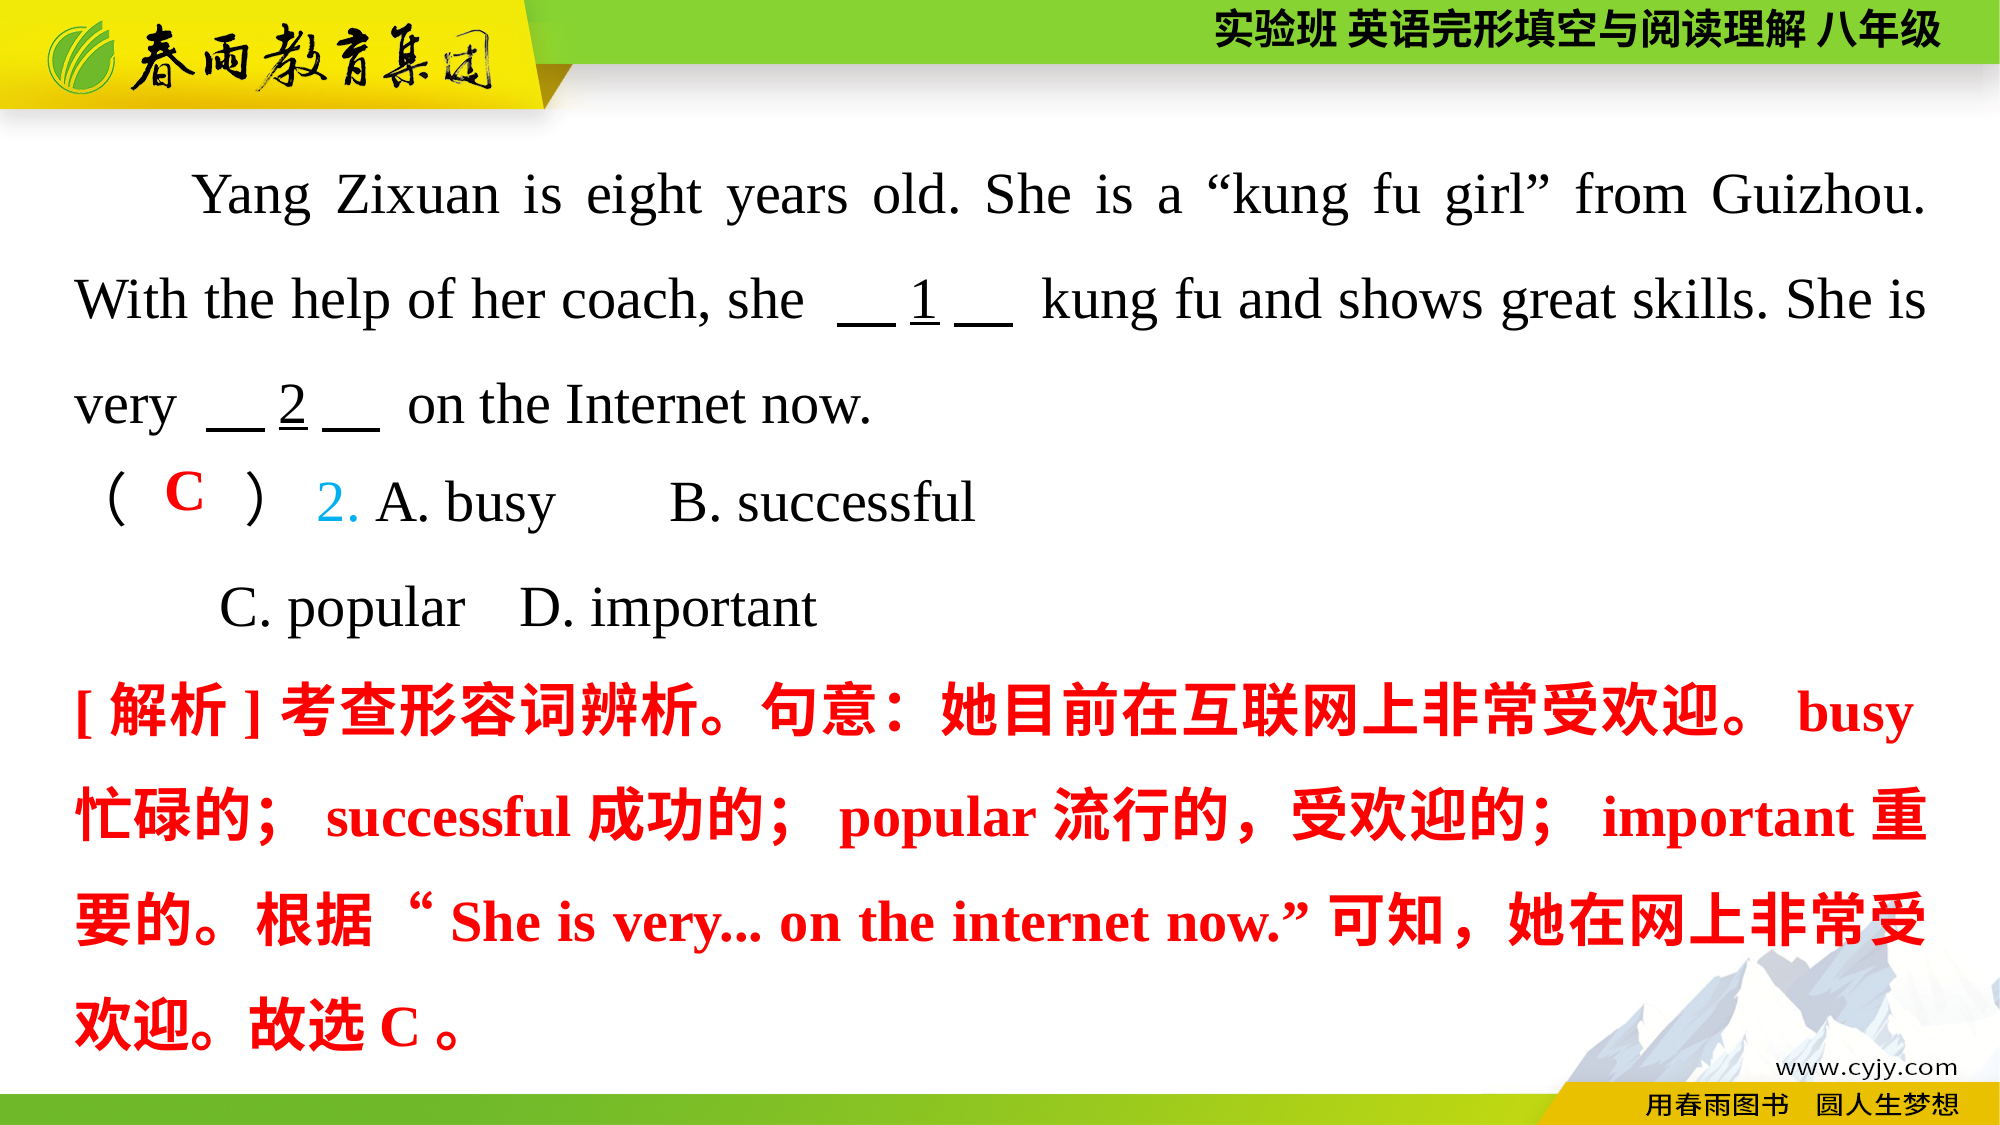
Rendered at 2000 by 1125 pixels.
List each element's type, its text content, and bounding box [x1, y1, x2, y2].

text_box （ ）2. A. busy B. successful C. popular D. important [54, 420, 1939, 646]
text_box C [149, 444, 222, 530]
list Yang Zixuan is eight years old. She is a “kung fu girl” from Guizhou. With the help of her coach, she 1 kung fu and shows great skills. She is very 2 on the Internet now. [59, 112, 1944, 433]
picture [0, 0, 2000, 1125]
text_box [解析]考查形容词辨析。句意：她目前在互联网上非常受欢迎。busy忙碌的；successful成功的；popular流行的，受欢迎的；important重要的。根据“She is very... on the internet now.”可知，她在网上非常受欢迎。故选C。 [59, 631, 1944, 1066]
